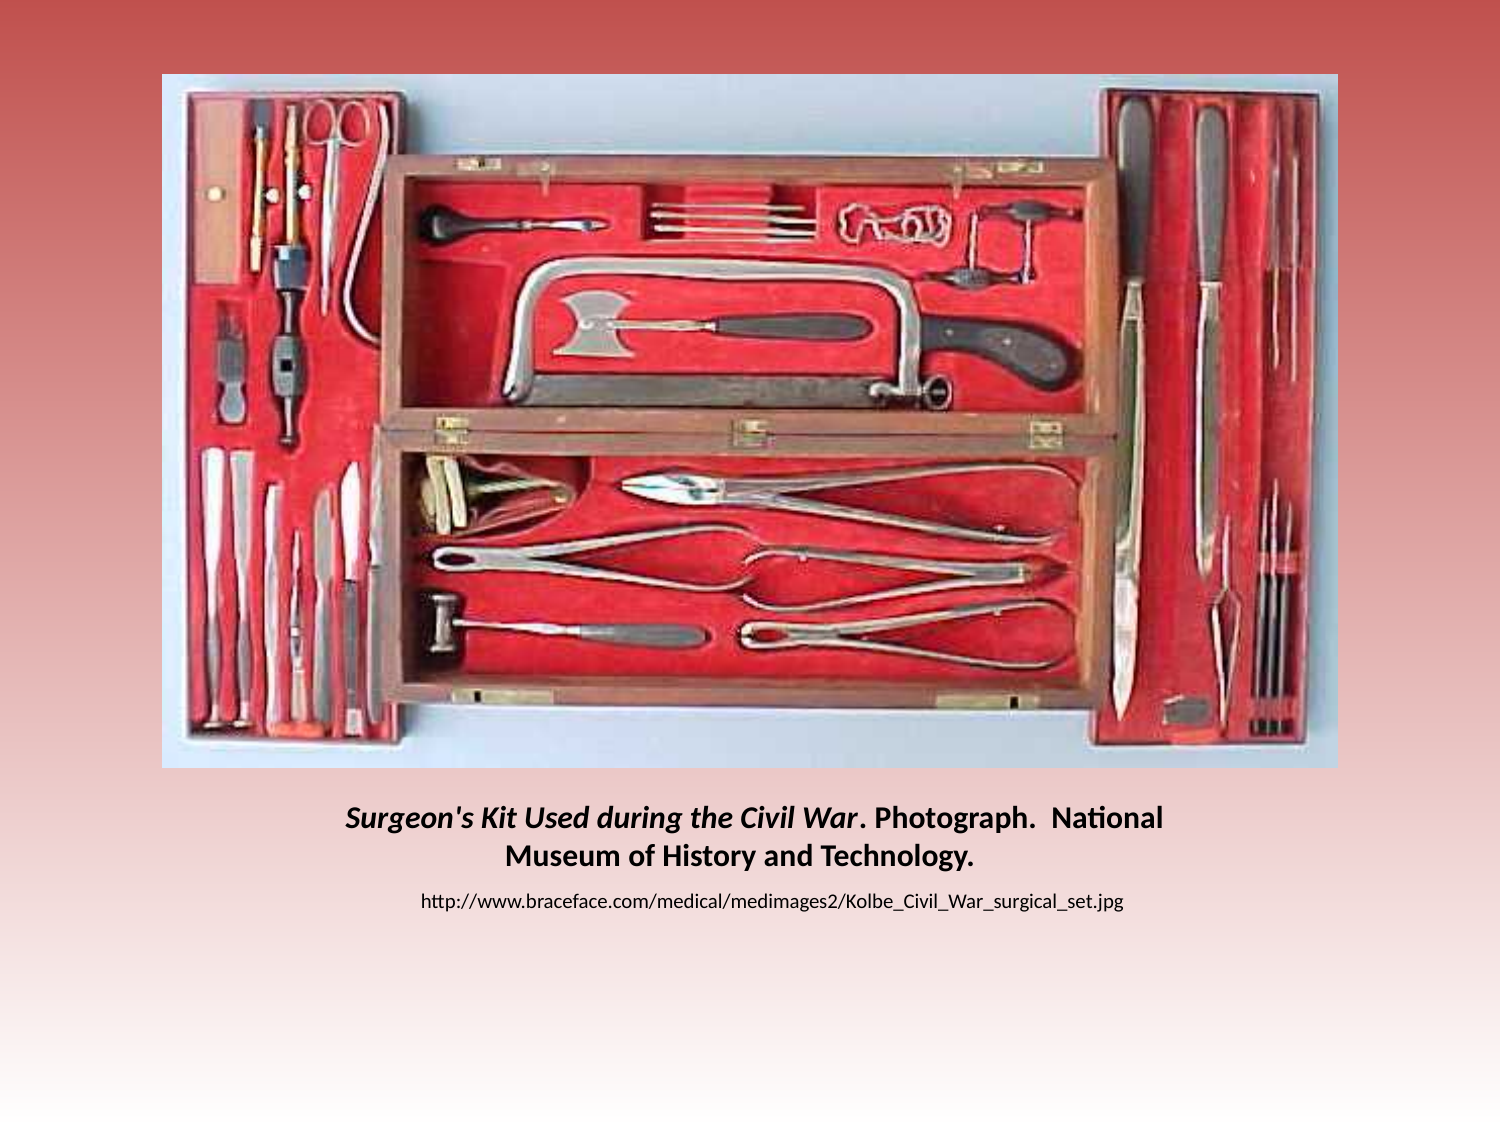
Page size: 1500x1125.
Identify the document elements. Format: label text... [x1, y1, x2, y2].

title Surgeon's Kit Used during the Civil War. Photograph. National Museum of History and Technology. [294, 787, 1194, 880]
picture [162, 74, 1338, 768]
list http://www.braceface.com/medical/medimages2/Kolbe_Civil_War_surgical_set.jpg [294, 880, 1194, 925]
